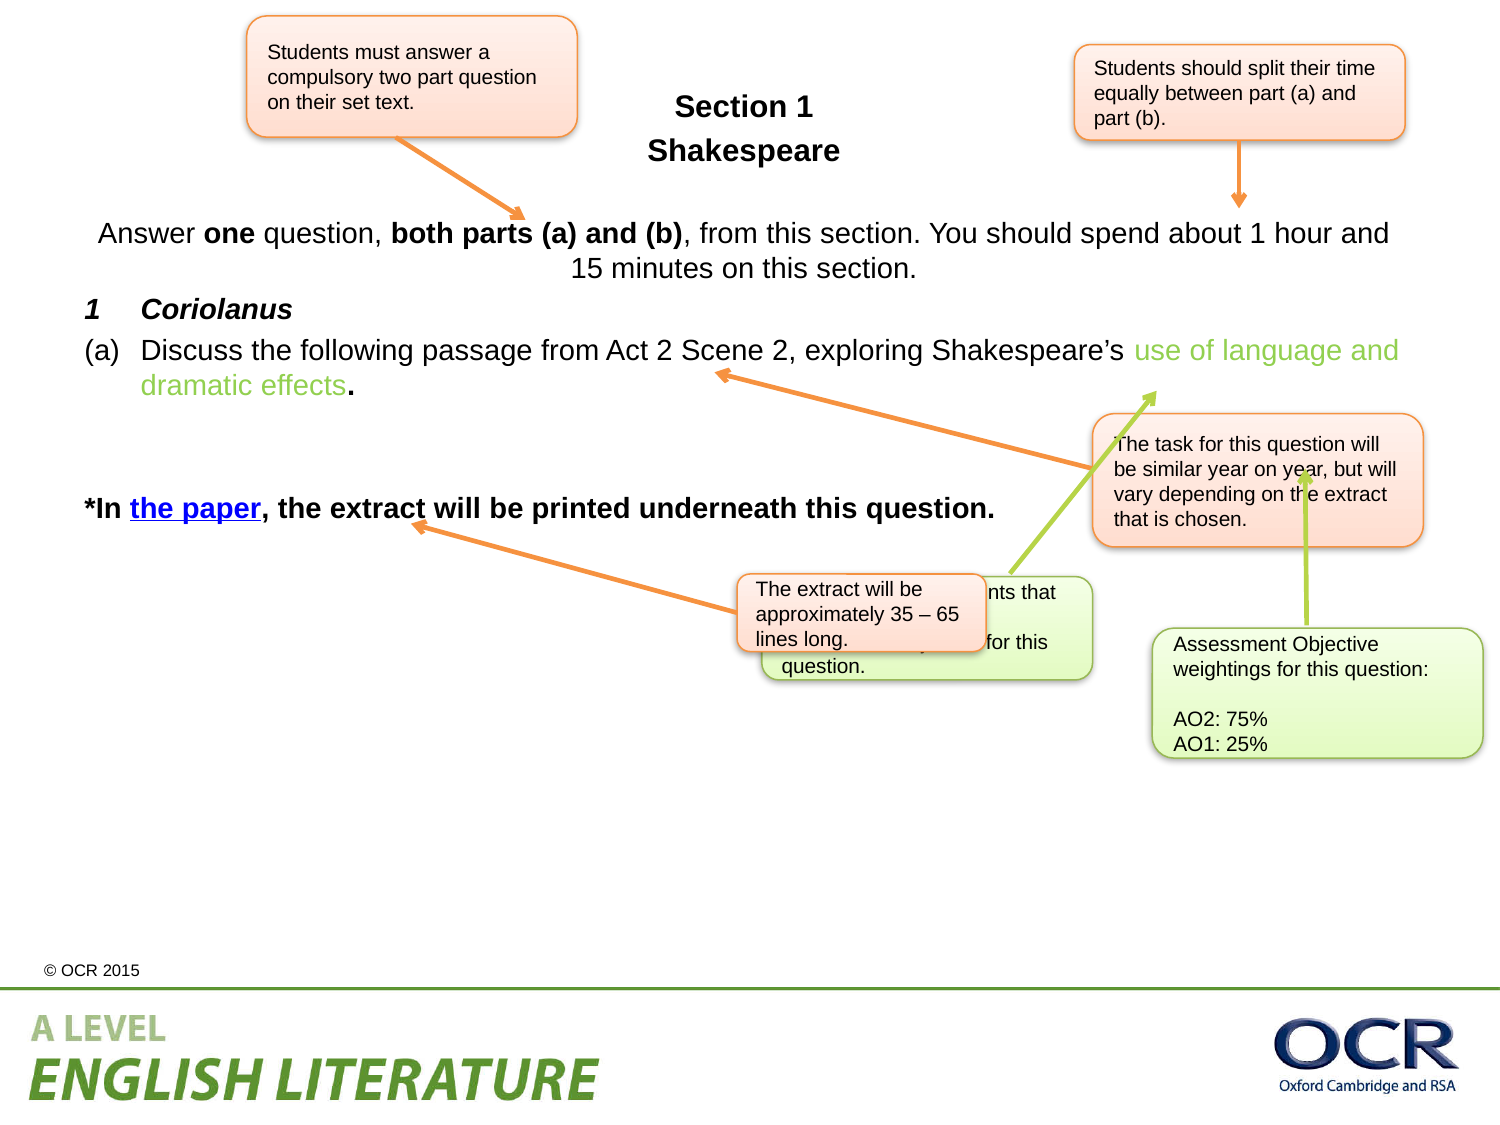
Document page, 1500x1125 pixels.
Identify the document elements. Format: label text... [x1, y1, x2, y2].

text_box The task for this question will be similar year on year, but will vary depending on the extract that is chosen. [1161, 412, 1425, 548]
text_box Students must answer a compulsory two part question on their set text. [245, 15, 579, 138]
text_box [1009, 390, 1157, 574]
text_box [395, 136, 526, 221]
list Section 1 Shakespeare Answer one question, both parts (a) and (b), from this section. You should spend about 1 hour and 15 minutes on this section. Coriolanus Discuss the following passage from Act 2 Scene 2, exploring Shakespeare’s use of language and dramatic effects. [15] *In the paper, the extract will be printed underneath this question. [69, 78, 1420, 1006]
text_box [410, 523, 738, 613]
text_box This indicates to students that AO2 is the dominant assessment objective for this question. [760, 575, 1094, 681]
text_box The extract will be approximately 35 – 65 lines long. [736, 573, 987, 653]
text_box Assessment Objective weightings for this question: AO2: 75% AO1: 25% [1151, 627, 1484, 759]
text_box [714, 371, 1093, 469]
picture [0, 987, 1500, 1124]
text_box Students should split their time equally between part (a) and part (b). [1073, 43, 1406, 141]
